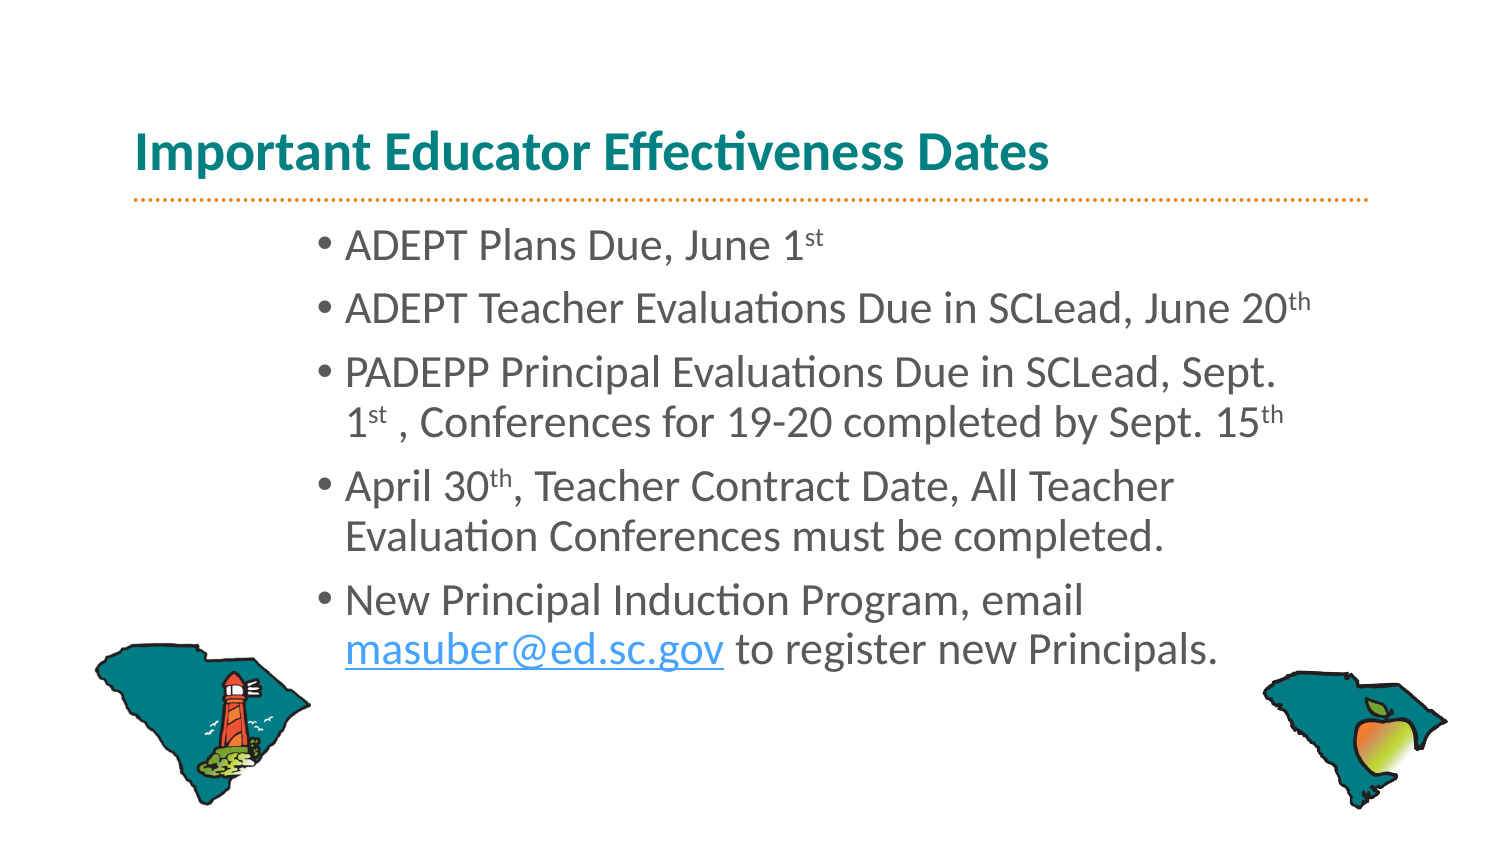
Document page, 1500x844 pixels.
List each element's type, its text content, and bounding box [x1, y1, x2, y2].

list ADEPT Plans Due, June 1st ADEPT Teacher Evaluations Due in SCLead, June 20th PADEPP Principal Evaluations Due in SCLead, Sept. 1st , Conferences for 19-20 completed by Sept. 15th April 30th, Teacher Contract Date, All Teacher Evaluation Conferences must be completed. New Principal Induction Program, email masuber@ed.sc.gov to register new Principals. [316, 220, 1325, 719]
picture [82, 602, 323, 843]
picture [1251, 628, 1459, 836]
title Important Educator Effectiveness Dates [134, 24, 1366, 182]
